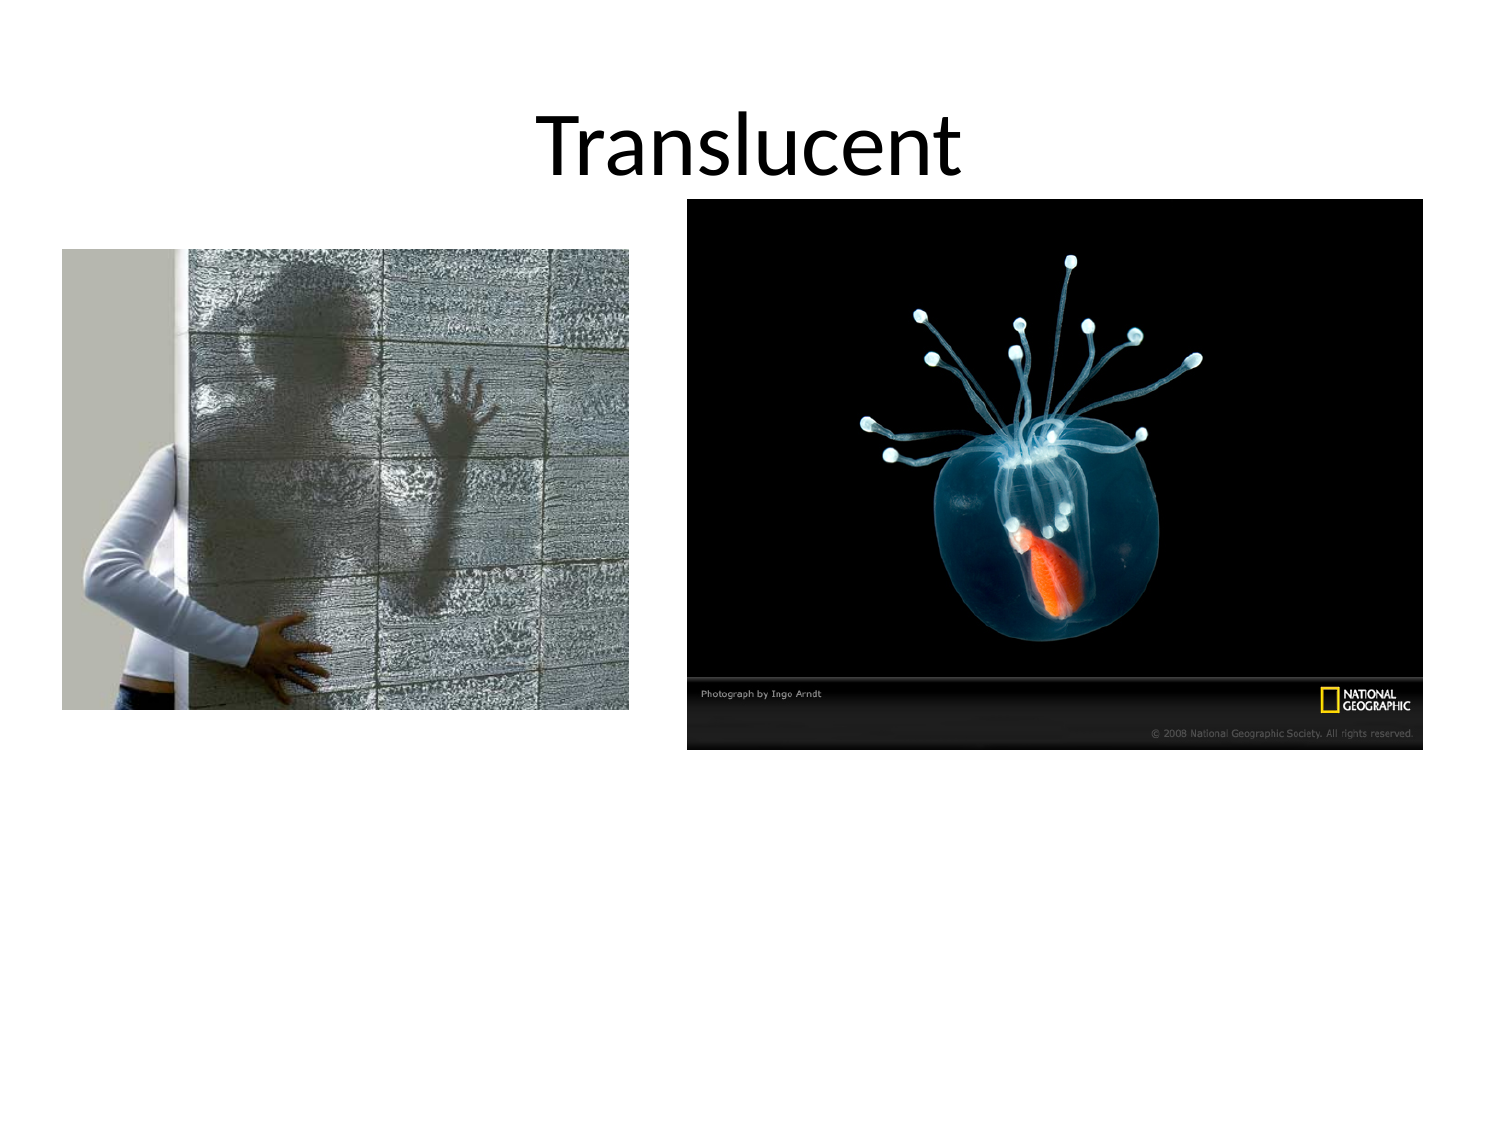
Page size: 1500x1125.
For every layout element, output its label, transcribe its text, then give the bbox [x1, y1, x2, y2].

title Translucent [75, 45, 1425, 233]
picture [687, 199, 1423, 751]
picture [62, 249, 629, 710]
